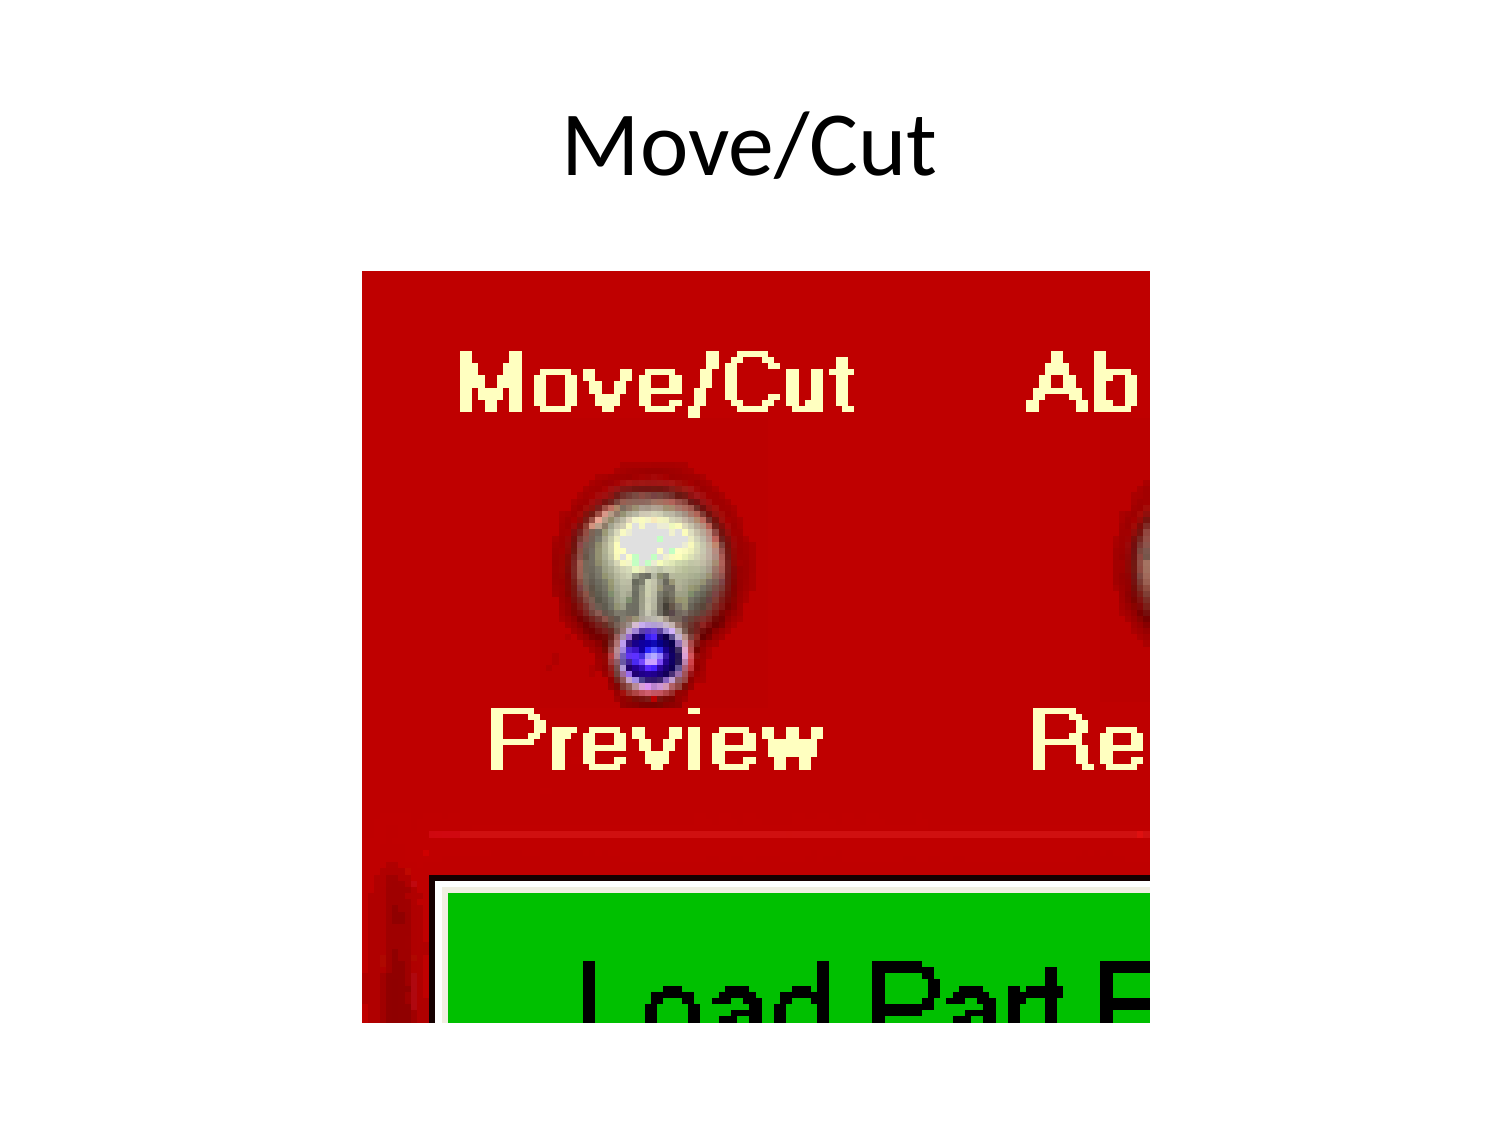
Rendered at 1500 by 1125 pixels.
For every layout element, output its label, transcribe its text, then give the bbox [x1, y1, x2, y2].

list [362, 271, 1151, 1023]
title Move/Cut [75, 45, 1425, 233]
